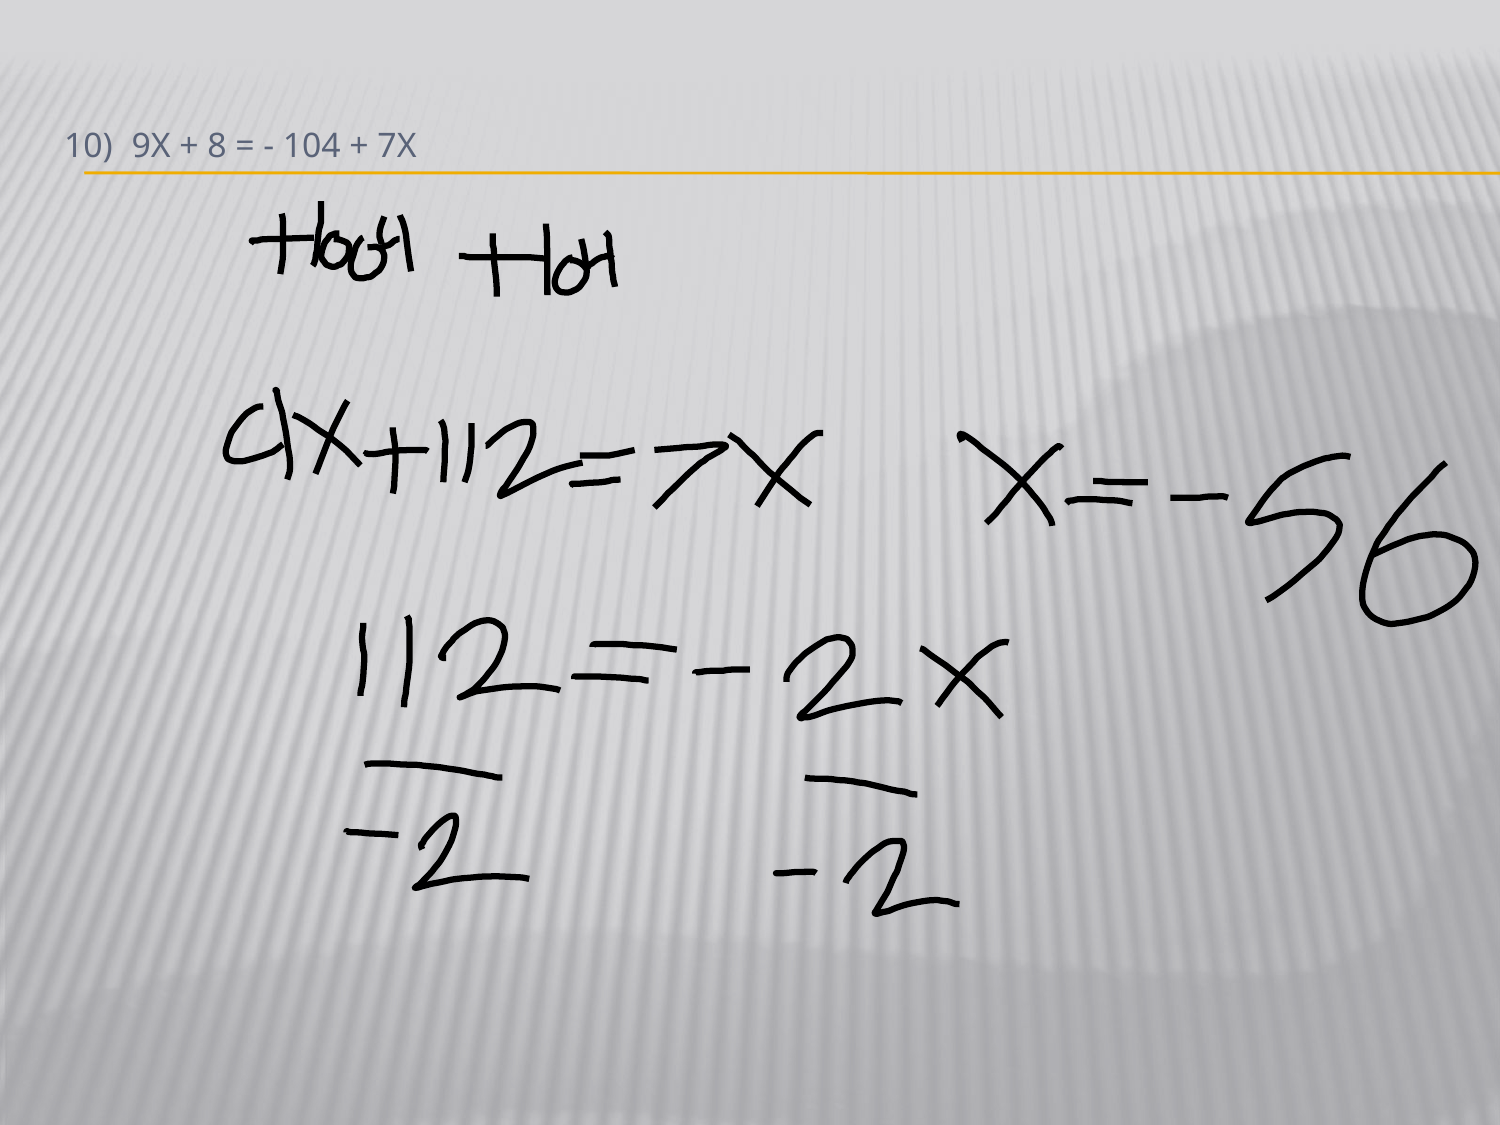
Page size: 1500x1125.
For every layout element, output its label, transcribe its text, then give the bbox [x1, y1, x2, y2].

text_box [392, 427, 397, 494]
text_box [314, 400, 349, 475]
text_box [570, 478, 621, 486]
text_box [844, 840, 960, 915]
text_box [359, 622, 366, 696]
text_box [604, 231, 612, 256]
text_box [1065, 498, 1133, 505]
text_box [224, 405, 284, 463]
text_box [485, 421, 583, 497]
text_box [365, 450, 392, 455]
text_box [274, 389, 291, 480]
text_box [1170, 495, 1229, 499]
text_box [1093, 480, 1148, 484]
text_box [397, 449, 429, 453]
text_box [399, 214, 412, 272]
text_box [779, 480, 811, 506]
text_box [1247, 454, 1351, 602]
text_box [491, 233, 498, 297]
text_box [1017, 485, 1054, 526]
text_box [728, 433, 776, 477]
text_box [591, 643, 677, 651]
text_box [936, 641, 1009, 707]
text_box [311, 201, 322, 267]
text_box [439, 419, 447, 483]
text_box [775, 871, 817, 875]
text_box [962, 680, 1003, 718]
text_box [579, 449, 635, 457]
text_box [756, 432, 824, 507]
text_box [279, 213, 284, 275]
text_box [1361, 461, 1477, 625]
text_box [653, 443, 727, 509]
text_box [573, 675, 649, 682]
text_box [985, 445, 1063, 524]
text_box [403, 615, 411, 708]
text_box [785, 636, 903, 720]
text_box [804, 776, 918, 796]
text_box [609, 259, 616, 287]
text_box [694, 668, 750, 674]
text_box [440, 619, 561, 699]
text_box [958, 433, 1022, 490]
text_box [320, 232, 350, 268]
text_box [284, 236, 314, 241]
text_box [292, 414, 329, 441]
text_box [495, 256, 546, 260]
text_box [414, 814, 530, 889]
text_box [330, 437, 362, 466]
text_box [250, 238, 281, 244]
text_box [345, 830, 399, 836]
text_box [553, 256, 588, 294]
text_box [919, 647, 959, 679]
title 10) 9x + 8 = - 104 + 7x [49, 75, 1475, 213]
text_box [545, 223, 549, 296]
text_box [364, 762, 503, 779]
text_box [378, 216, 386, 245]
text_box [349, 236, 386, 280]
text_box [458, 255, 493, 259]
text_box [580, 238, 614, 268]
text_box [380, 238, 400, 249]
text_box [463, 423, 473, 483]
